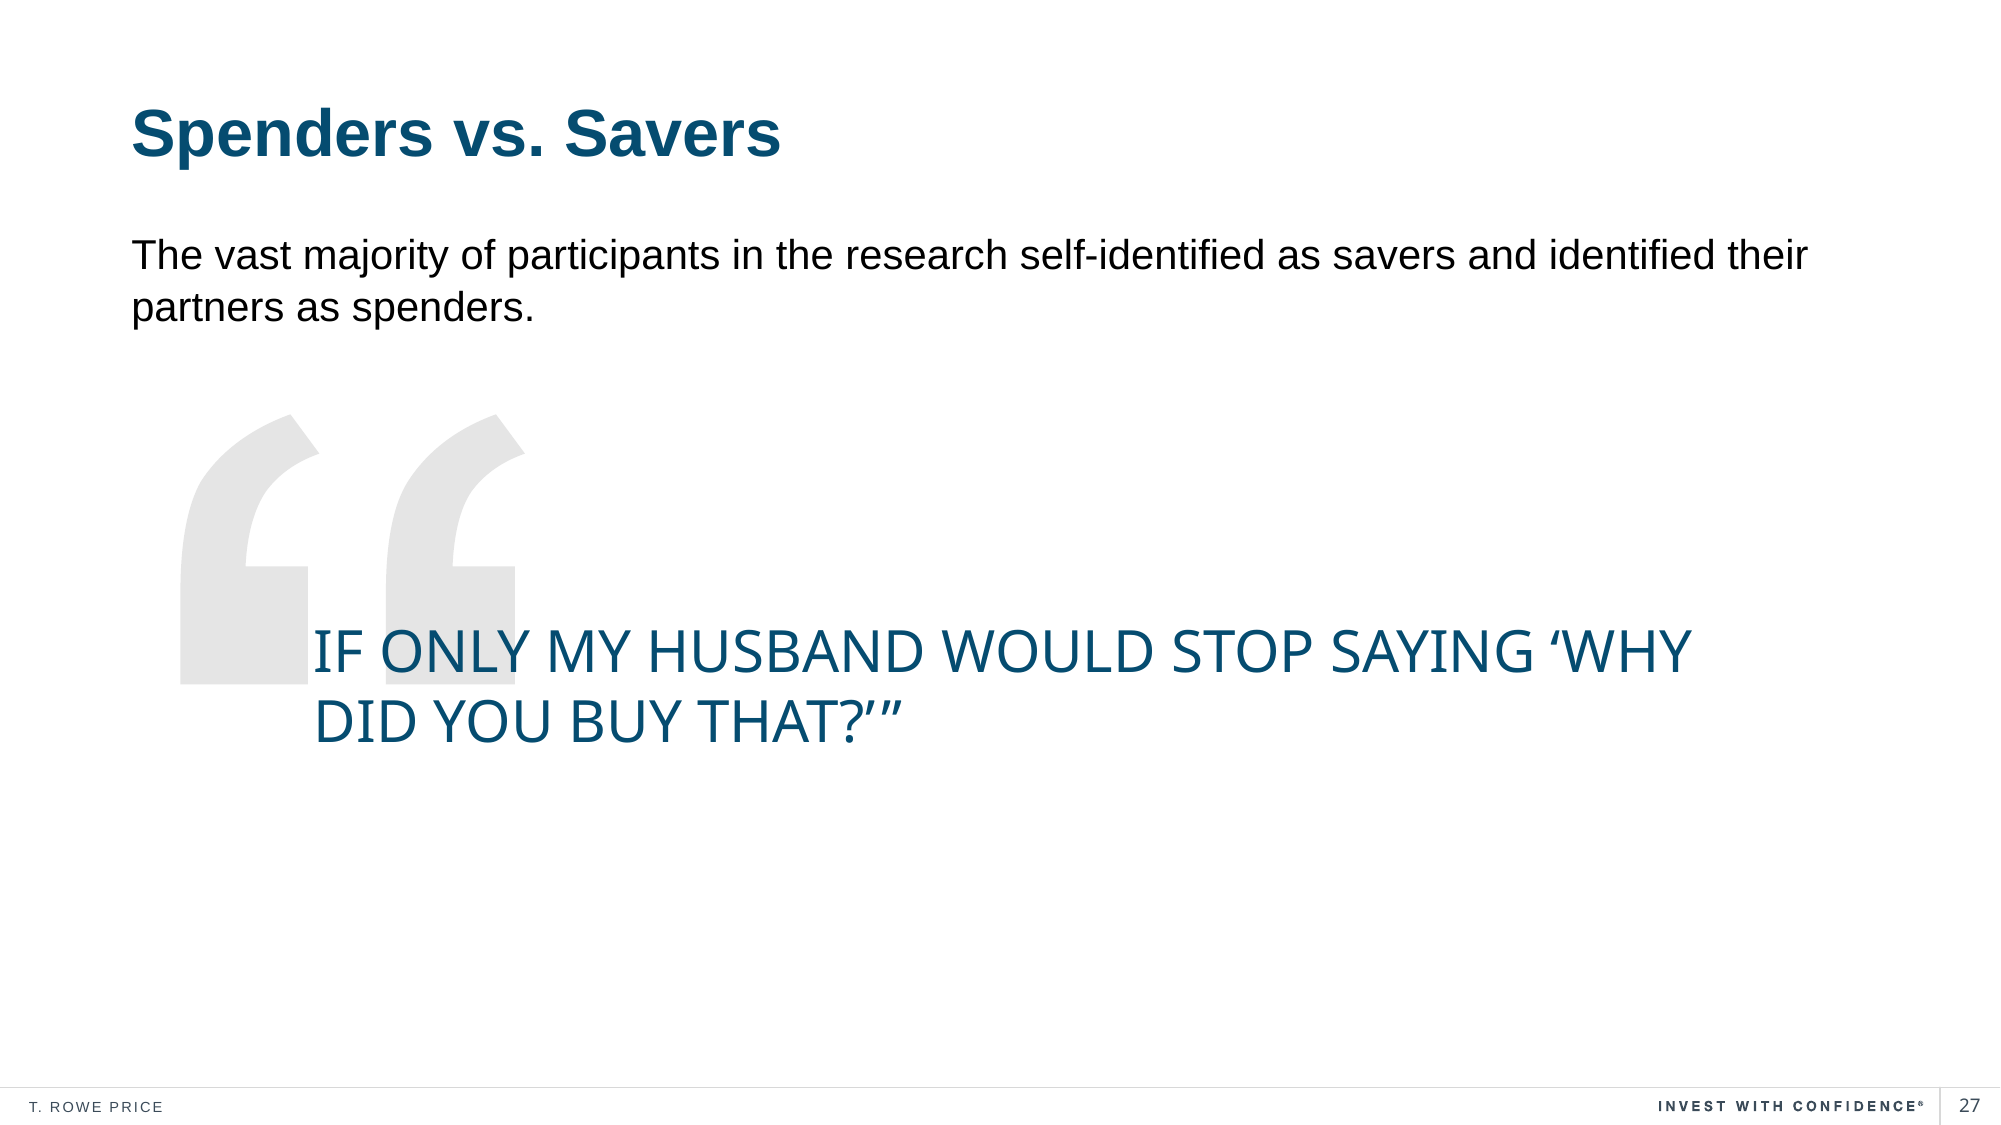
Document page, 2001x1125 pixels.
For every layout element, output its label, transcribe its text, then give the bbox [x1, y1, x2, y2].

title Spenders vs. Savers [131, 48, 1869, 171]
list The vast majority of participants in the research self-identified as savers and identified their partners as spenders. [131, 225, 1869, 968]
text_box IF ONLY MY HUSBAND WOULD STOP SAYING ‘WHY DID YOU BUY THAT?’” [299, 607, 1727, 762]
